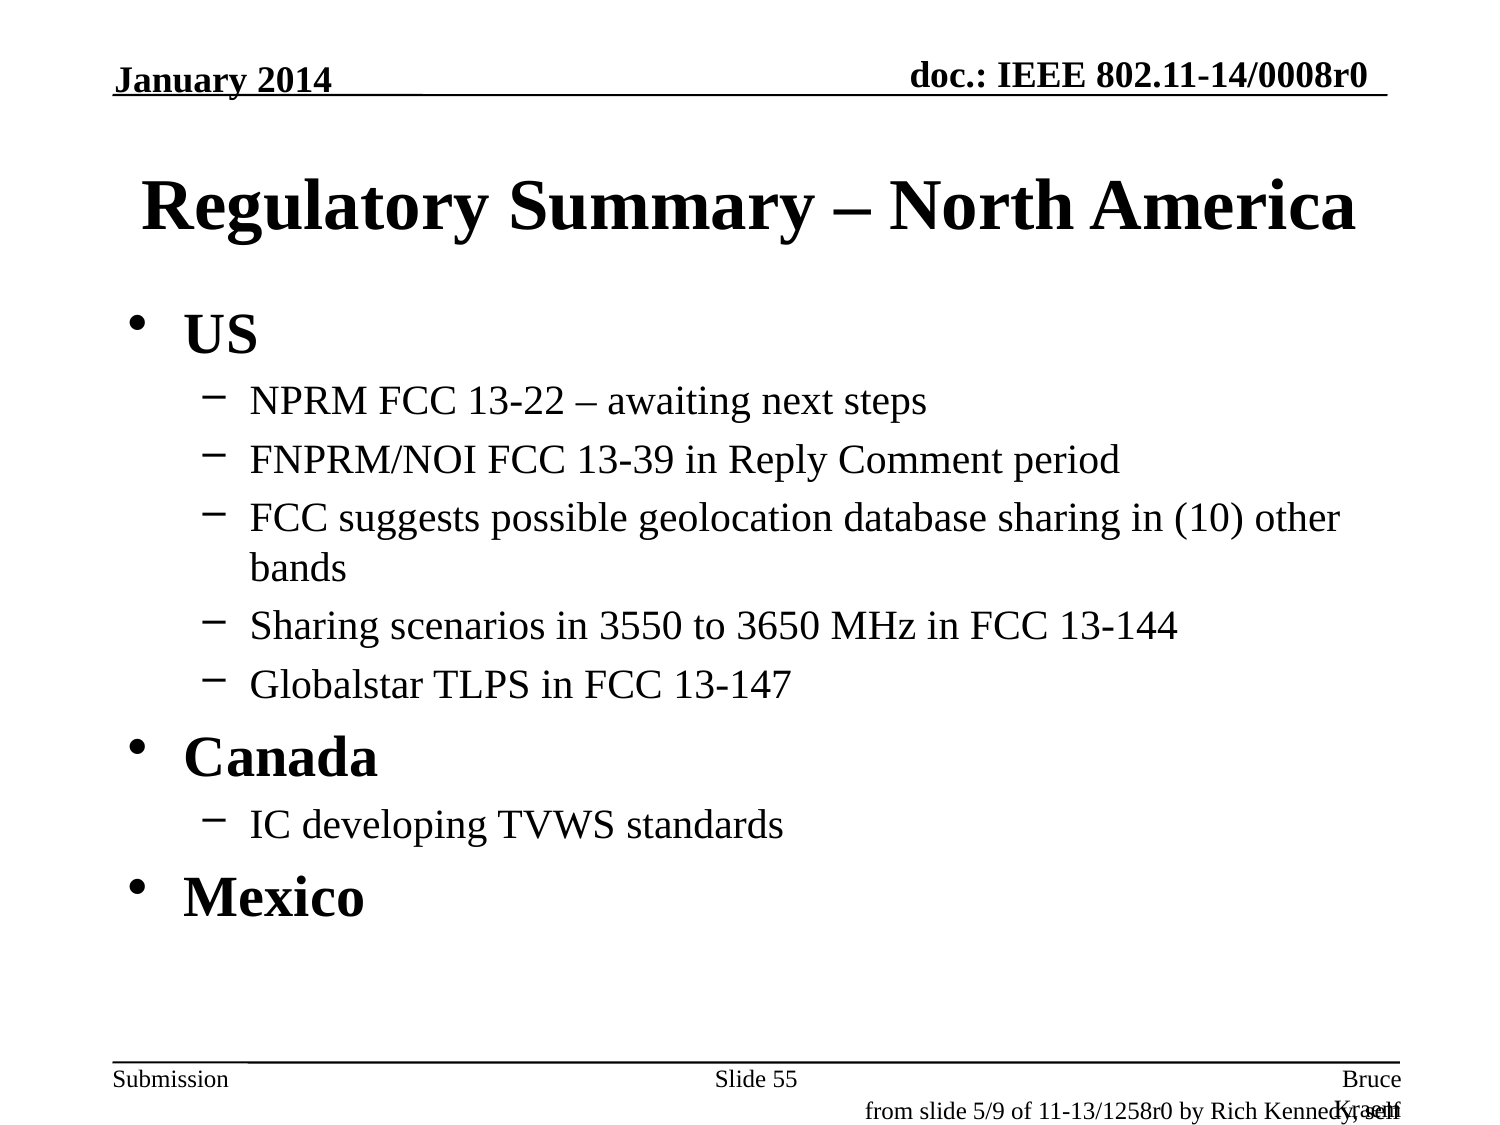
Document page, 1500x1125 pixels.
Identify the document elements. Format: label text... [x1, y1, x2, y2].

slide_number Slide 55 [712, 1062, 800, 1087]
text_box from slide 5/9 of 11-13/1258r0 by Rich Kennedy, self [343, 1087, 1417, 1125]
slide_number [114, 54, 374, 100]
title Regulatory Summary – North America [112, 112, 1388, 287]
footer Bruce Kraemer, Marvell [1325, 1062, 1402, 1087]
list US NPRM FCC 13-22 – awaiting next steps FNPRM/NOI FCC 13-39 in Reply Comment period FCC suggests possible geolocation database sharing in (10) other bands Sharing scenarios in 3550 to 3650 MHz in FCC 13-144 Globalstar TLPS in FCC 13-147 Canada IC developing TVWS standards Mexico [112, 287, 1388, 1063]
